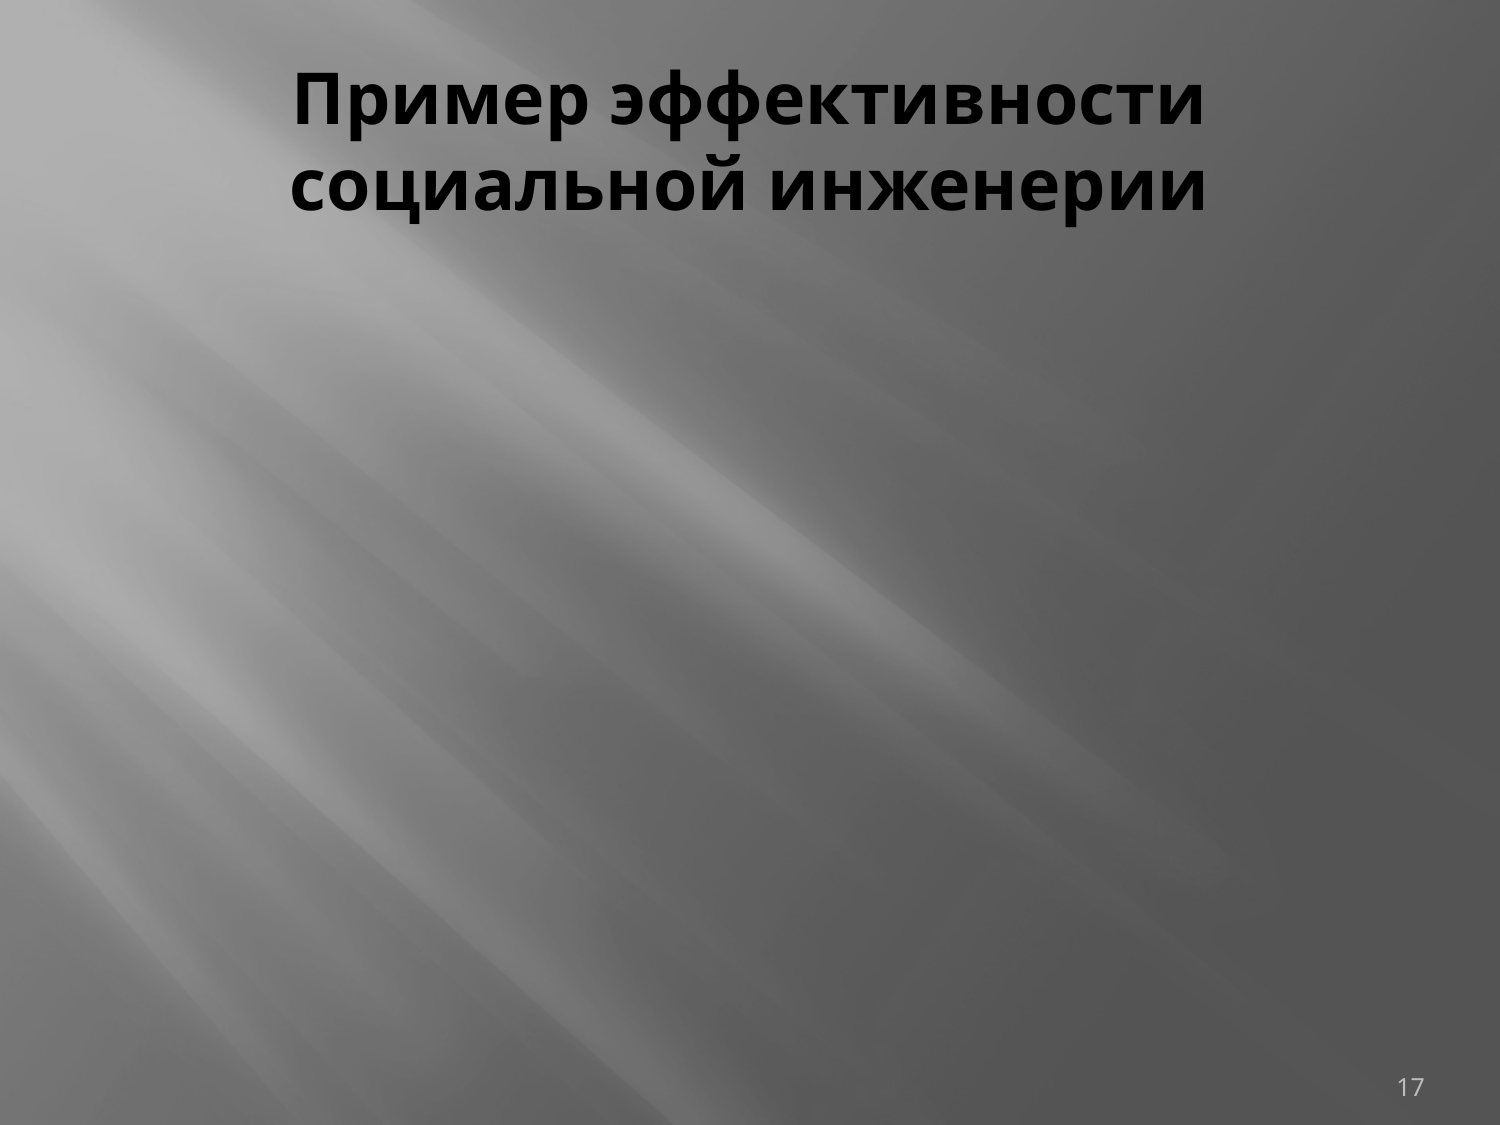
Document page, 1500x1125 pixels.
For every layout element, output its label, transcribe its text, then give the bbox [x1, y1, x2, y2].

slide_number 17 [1299, 1052, 1425, 1113]
title Пример эффективности социальной инженерии [75, 45, 1425, 233]
